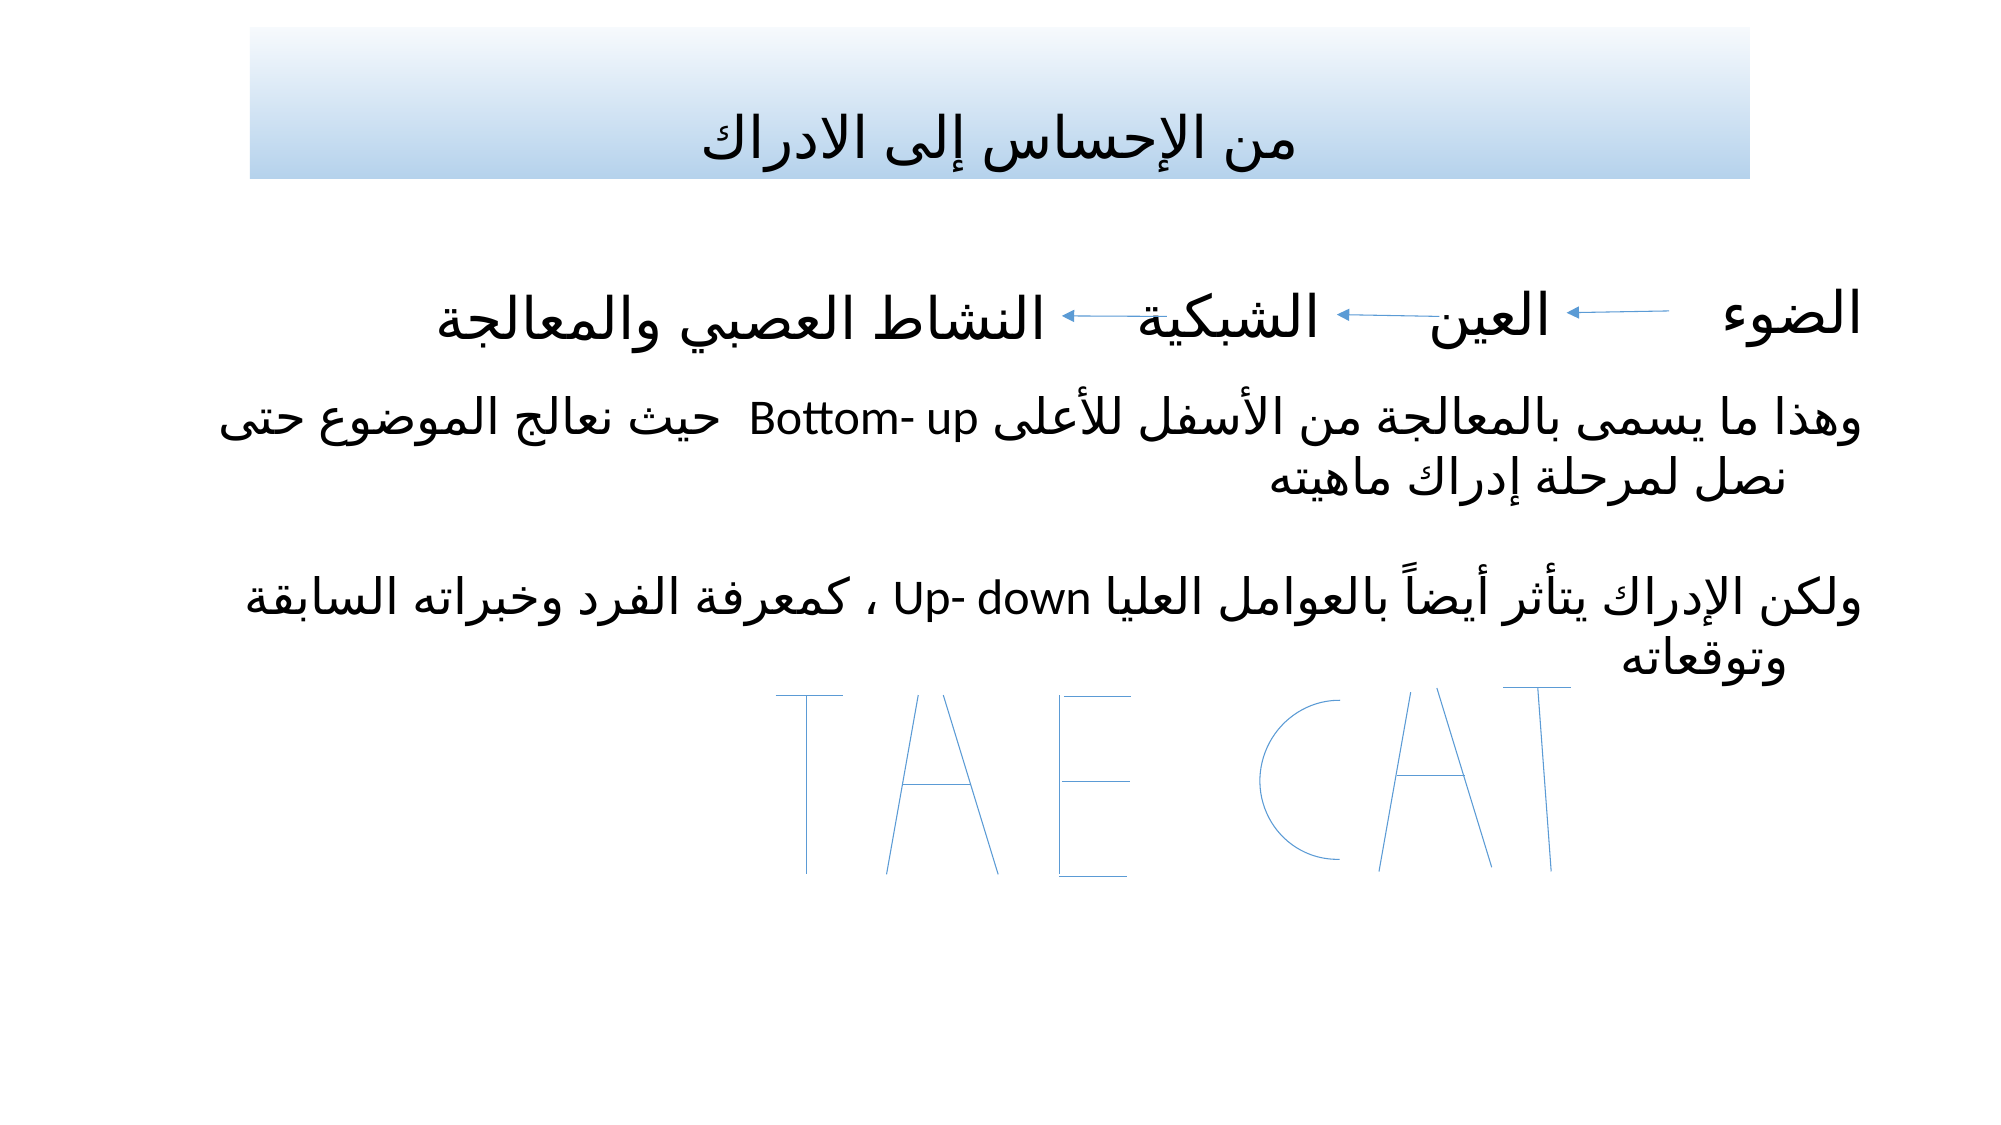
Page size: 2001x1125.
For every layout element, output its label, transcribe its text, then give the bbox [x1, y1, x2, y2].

text_box الضوء [1684, 268, 1879, 353]
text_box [1436, 687, 1492, 868]
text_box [943, 695, 999, 875]
text_box العين [1413, 269, 1567, 355]
title من الإحساس إلى الادراك [249, 27, 1750, 179]
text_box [1379, 692, 1411, 872]
subtitle وهذا ما يسمى بالمعالجة من الأسفل للأعلى Bottom- up حيث نعالج الموضوع حتى نصل لمرحلة إدراك ماهيته ولكن الإدراك يتأثر أيضاً بالعوامل العليا Up- down ، كمعرفة الفرد وخبراته السابقة وتوقعاته [121, 376, 1879, 1030]
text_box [886, 695, 919, 875]
text_box [1259, 699, 1341, 860]
text_box النشاط العصبي والمعالجة [385, 273, 1062, 359]
text_box الشبكية [1100, 271, 1336, 357]
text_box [1537, 688, 1552, 872]
